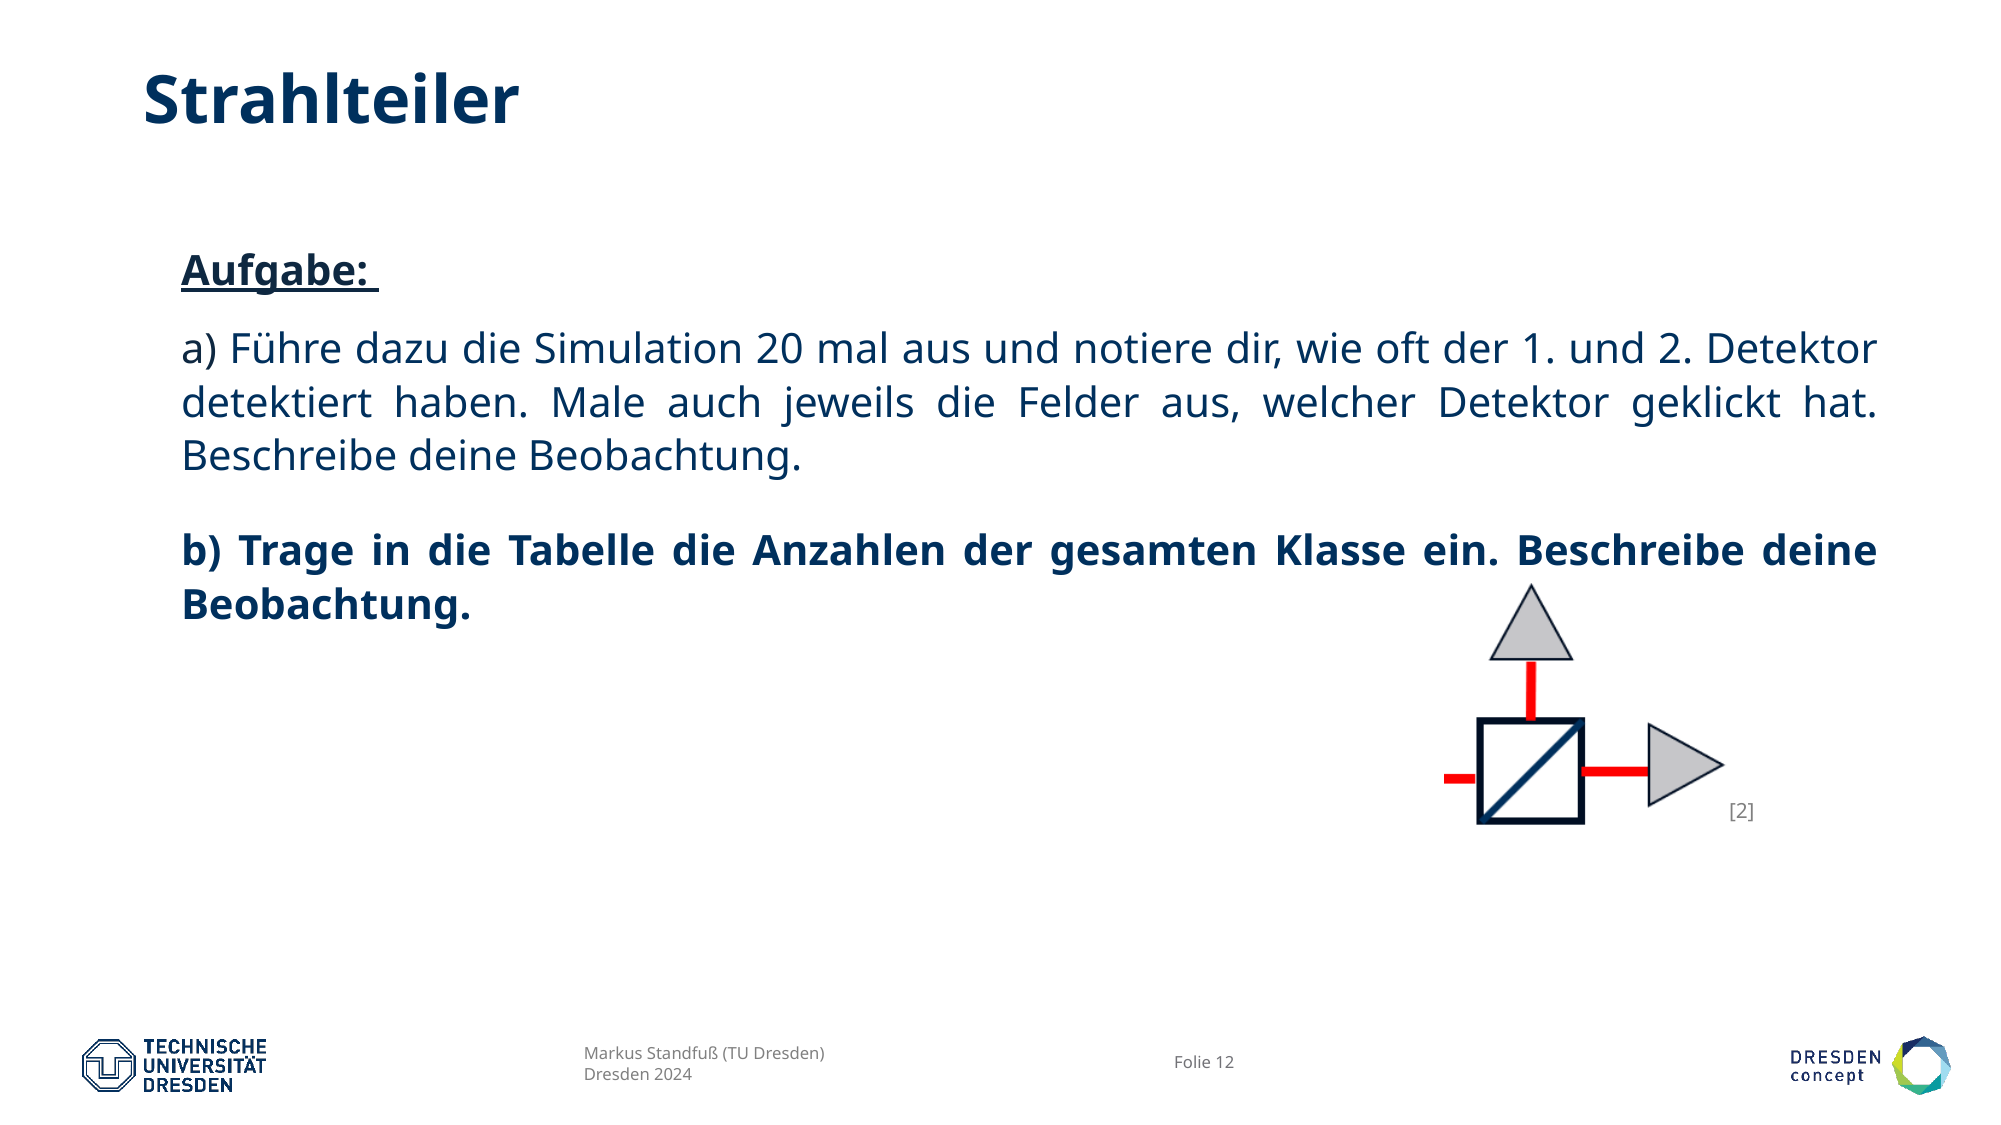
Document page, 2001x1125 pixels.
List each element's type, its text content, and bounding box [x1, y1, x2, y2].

picture [1791, 1036, 1951, 1095]
title Strahlteiler [143, 56, 1880, 169]
list Aufgabe: a) Führe dazu die Simulation 20 mal aus und notiere dir, wie oft der 1. und 2. Detektor detektiert haben. Male auch jeweils die Felder aus, welcher Detektor geklickt hat. Beschreibe deine Beobachtung. b) Trage in die Tabelle die Anzahlen der gesamten Klasse ein. Beschreibe deine Beobachtung. [143, 243, 1880, 957]
picture [82, 1039, 266, 1092]
text_box [2] [1742, 790, 1770, 830]
picture [1444, 576, 1742, 855]
